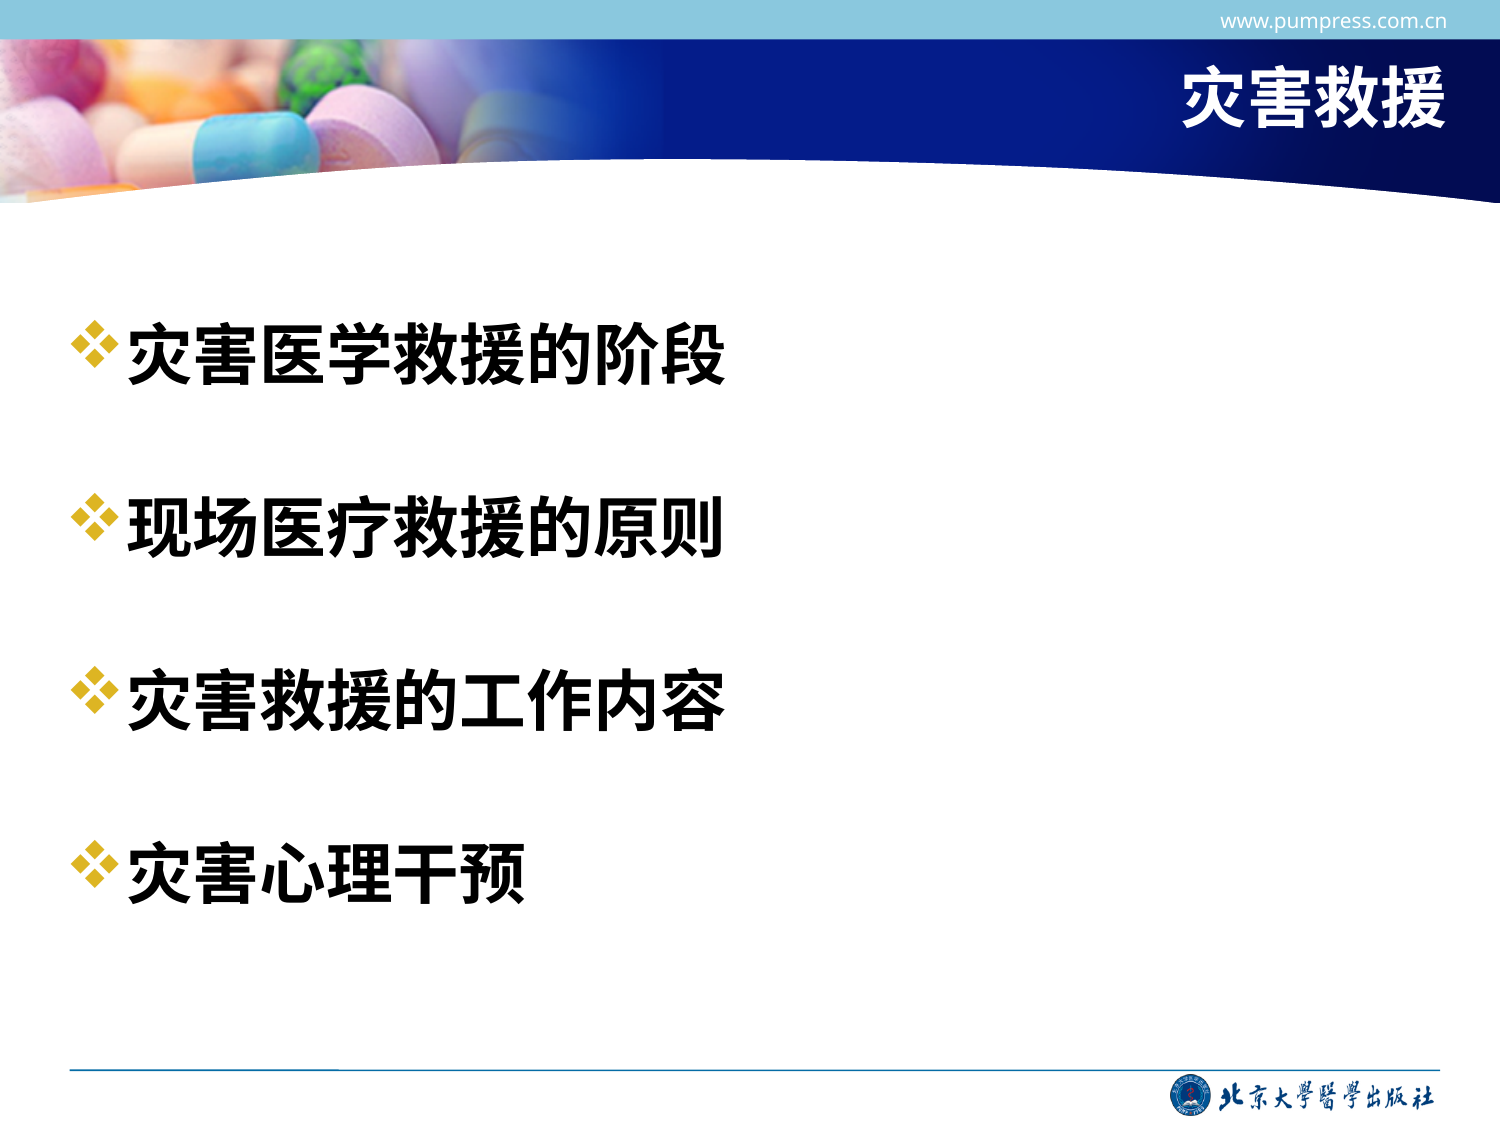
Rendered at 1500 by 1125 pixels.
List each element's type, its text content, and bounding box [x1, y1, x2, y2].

picture [1170, 1074, 1436, 1118]
slide_number www.pumpress.com.cn [1024, 0, 1463, 38]
list 灾害医学救援的阶段 现场医疗救援的原则 灾害救援的工作内容 灾害心理干预 [50, 224, 1463, 1025]
title 灾害救援 [137, 50, 1463, 143]
picture [0, 40, 1500, 203]
